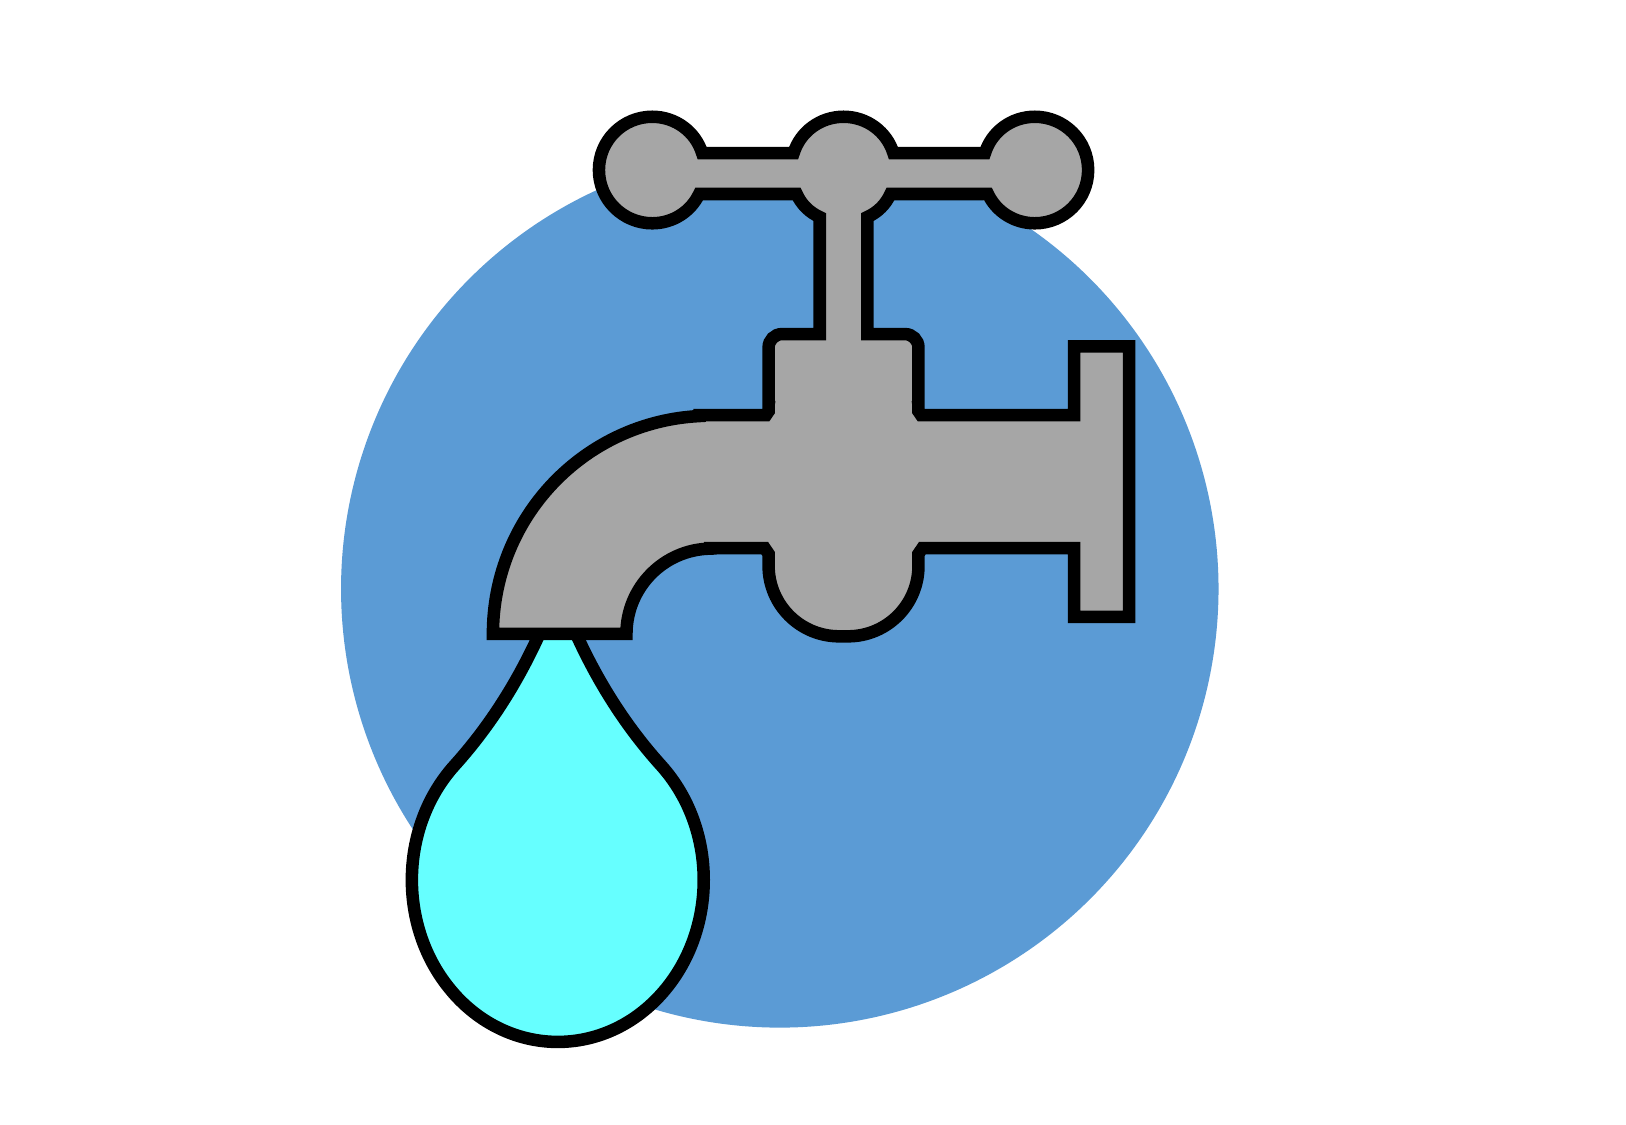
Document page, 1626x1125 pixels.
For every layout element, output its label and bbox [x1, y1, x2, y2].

text_box [340, 116, 1219, 1028]
